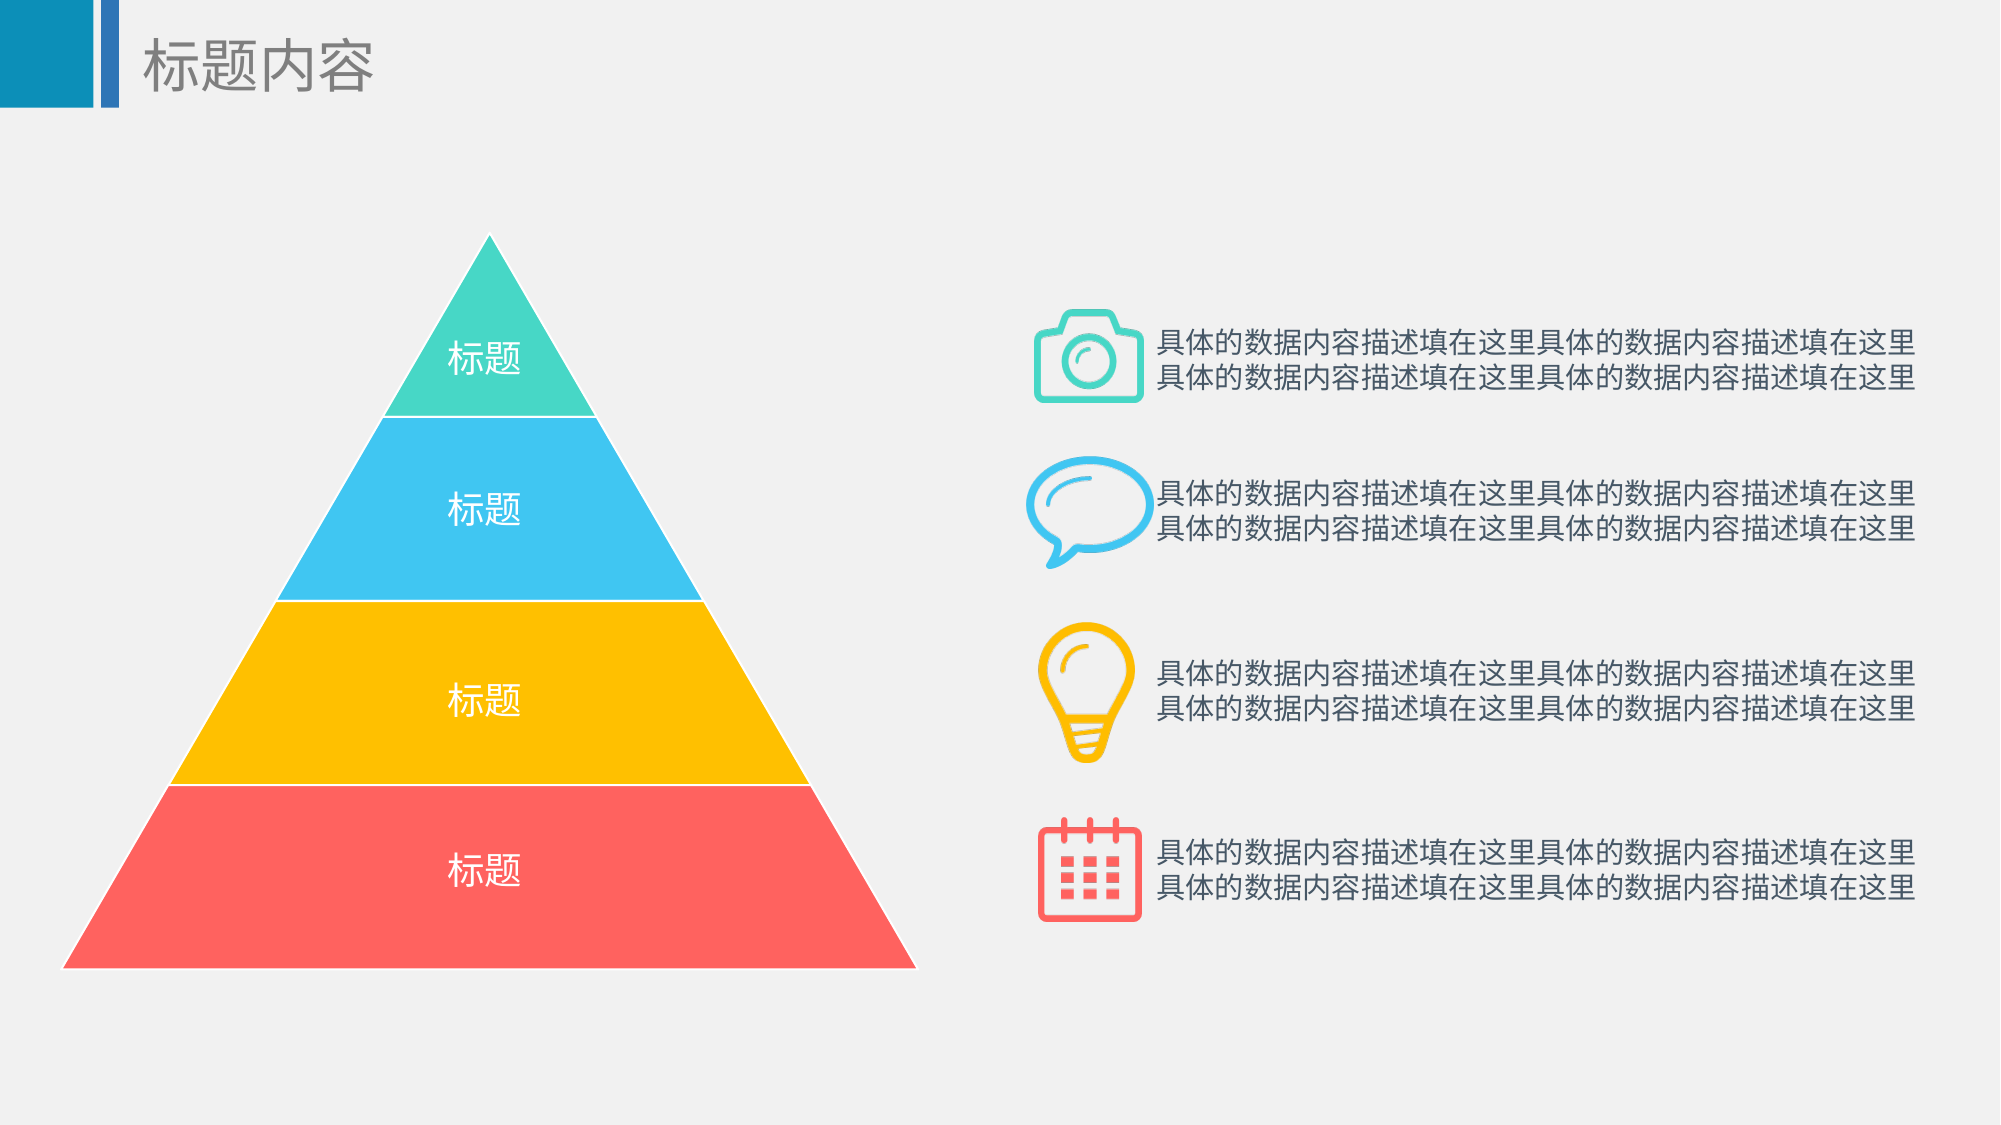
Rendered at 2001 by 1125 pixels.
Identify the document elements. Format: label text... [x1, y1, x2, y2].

text_box [168, 601, 812, 785]
text_box [383, 331, 597, 416]
text_box 具体的数据内容描述填在这里具体的数据内容描述填在这里 具体的数据内容描述填在这里具体的数据内容描述填在这里 [1144, 317, 1939, 402]
text_box 标题 [432, 327, 547, 388]
picture [1024, 447, 1154, 570]
picture [1036, 816, 1142, 922]
text_box 标题 [432, 839, 547, 899]
text_box 具体的数据内容描述填在这里具体的数据内容描述填在这里 具体的数据内容描述填在这里具体的数据内容描述填在这里 [1141, 647, 1939, 733]
text_box [0, 0, 94, 108]
picture [1015, 621, 1135, 763]
text_box [101, 0, 119, 108]
text_box [434, 232, 545, 327]
text_box 标题内容 [127, 21, 442, 107]
picture [1033, 298, 1144, 404]
text_box 具体的数据内容描述填在这里具体的数据内容描述填在这里 具体的数据内容描述填在这里具体的数据内容描述填在这里 [1142, 826, 1939, 912]
text_box 具体的数据内容描述填在这里具体的数据内容描述填在这里 具体的数据内容描述填在这里具体的数据内容描述填在这里 [1154, 468, 1939, 554]
text_box [61, 785, 919, 970]
text_box 标题 [432, 478, 547, 539]
text_box [275, 416, 704, 601]
text_box 标题 [432, 669, 547, 729]
